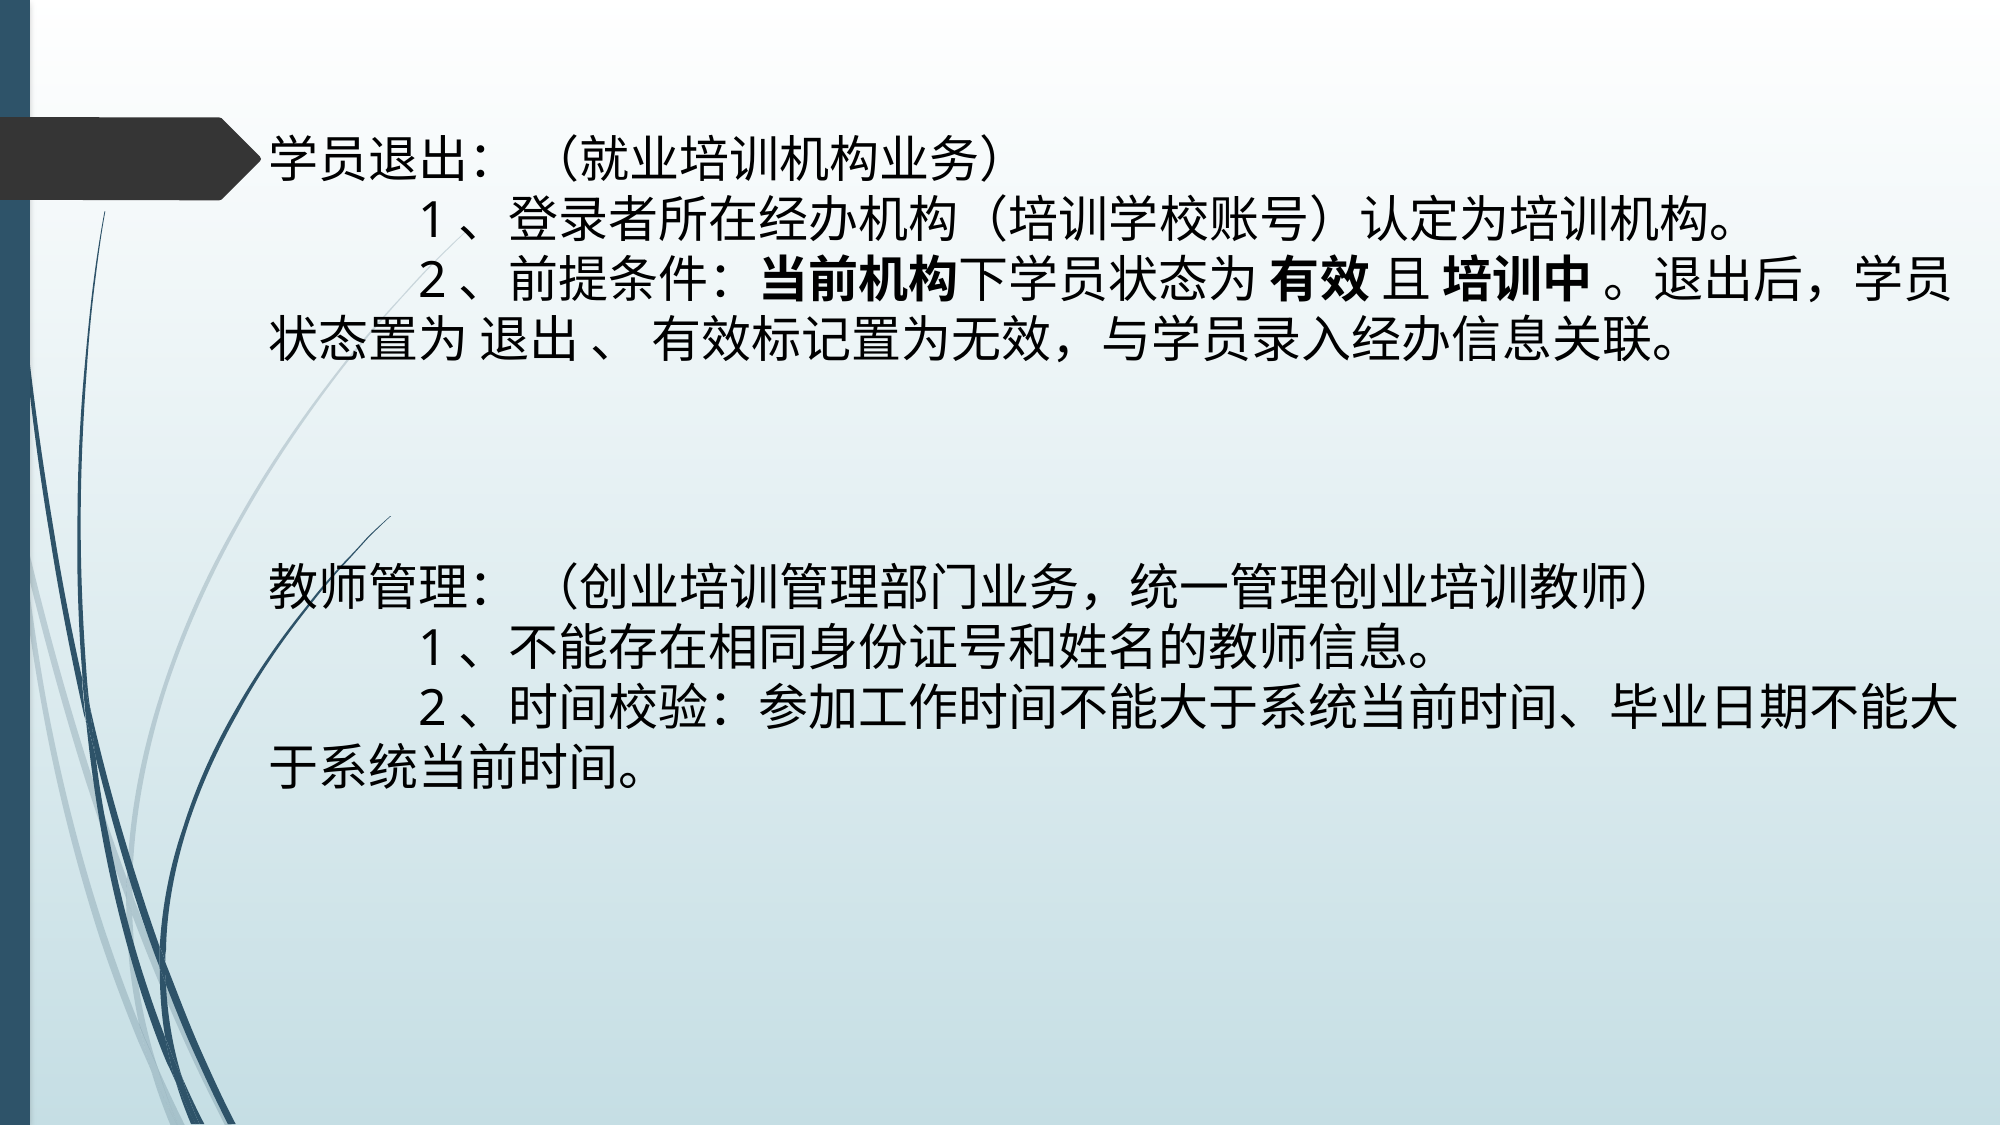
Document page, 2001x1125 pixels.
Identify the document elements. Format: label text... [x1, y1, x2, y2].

text_box 学员退出： （就业培训机构业务） 1、登录者所在经办机构（培训学校账号）认定为培训机构。 2、前提条件：当前机构下学员状态为 有效 且 培训中 。退出后，学员状态置为 退出 、 有效标记置为无效，与学员录入经办信息关联。 [253, 120, 2000, 376]
text_box 教师管理： （创业培训管理部门业务，统一管理创业培训教师） 1、不能存在相同身份证号和姓名的教师信息。 2、时间校验：参加工作时间不能大于系统当前时间、毕业日期不能大于系统当前时间。 [253, 547, 2000, 803]
